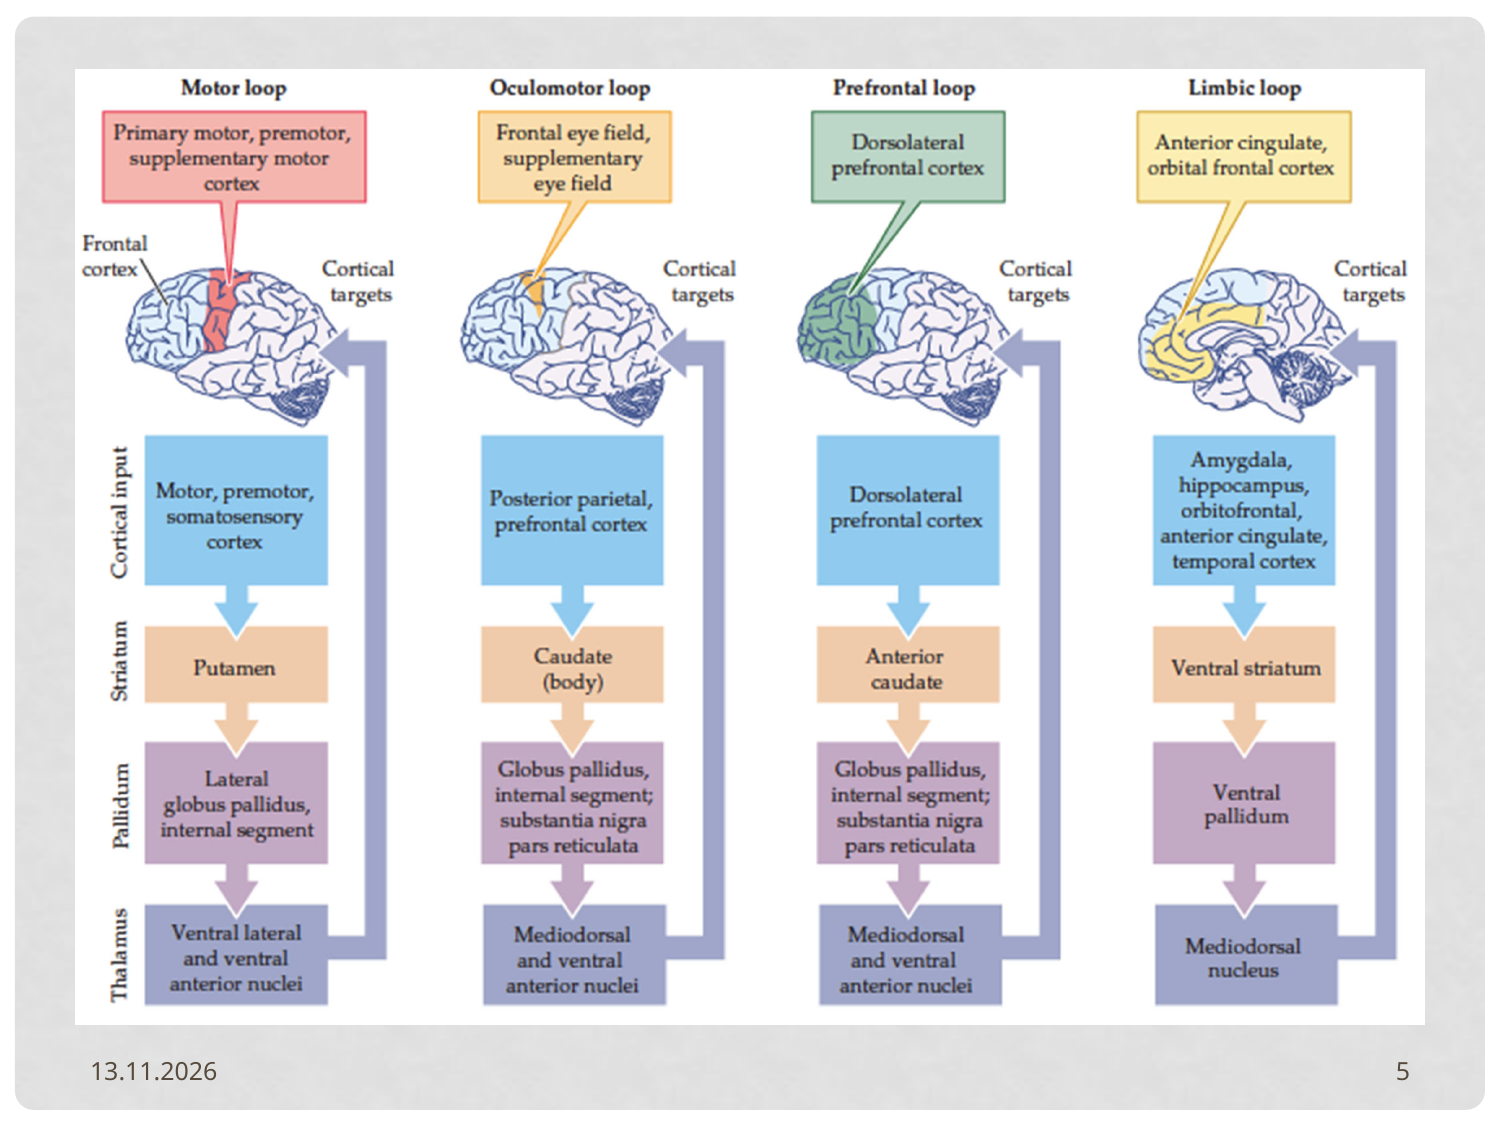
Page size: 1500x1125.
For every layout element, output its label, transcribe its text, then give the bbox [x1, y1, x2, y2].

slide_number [75, 1042, 425, 1103]
picture [74, 69, 1426, 1026]
slide_number 5 [1074, 1042, 1425, 1103]
